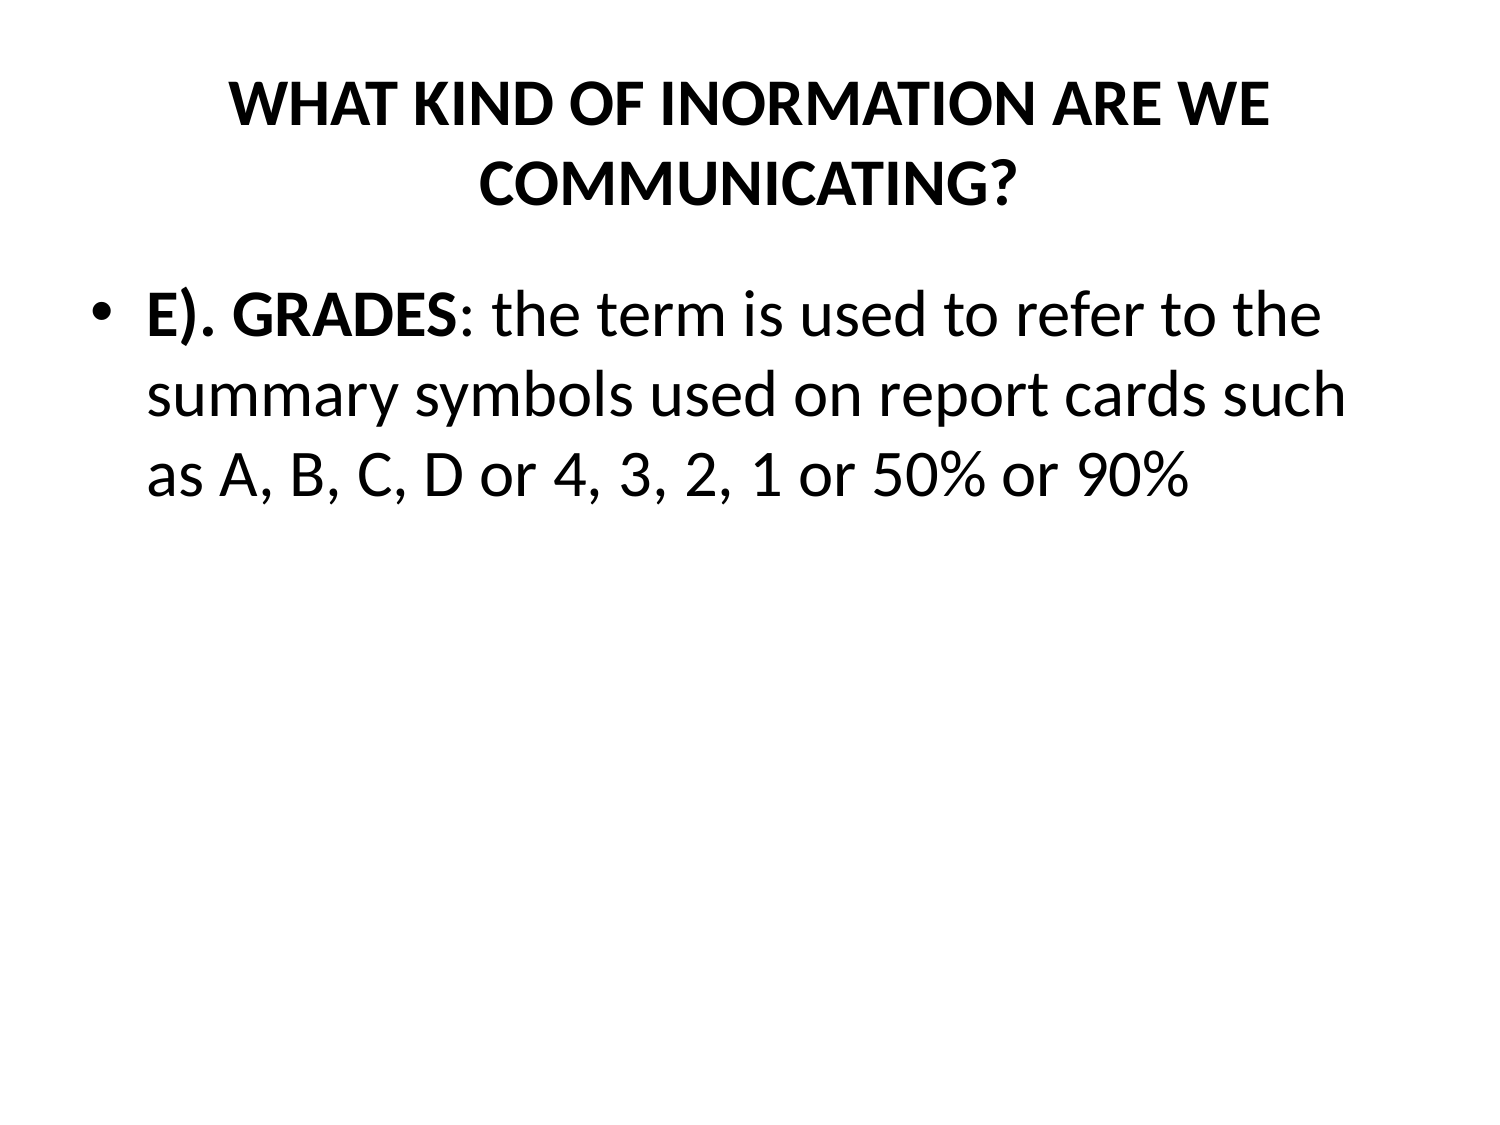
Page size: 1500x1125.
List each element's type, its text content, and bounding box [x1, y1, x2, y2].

list E). GRADES: the term is used to refer to the summary symbols used on report cards such as A, B, C, D or 4, 3, 2, 1 or 50% or 90% [75, 262, 1425, 1005]
title WHAT KIND OF INORMATION ARE WE COMMUNICATING? [75, 45, 1425, 233]
